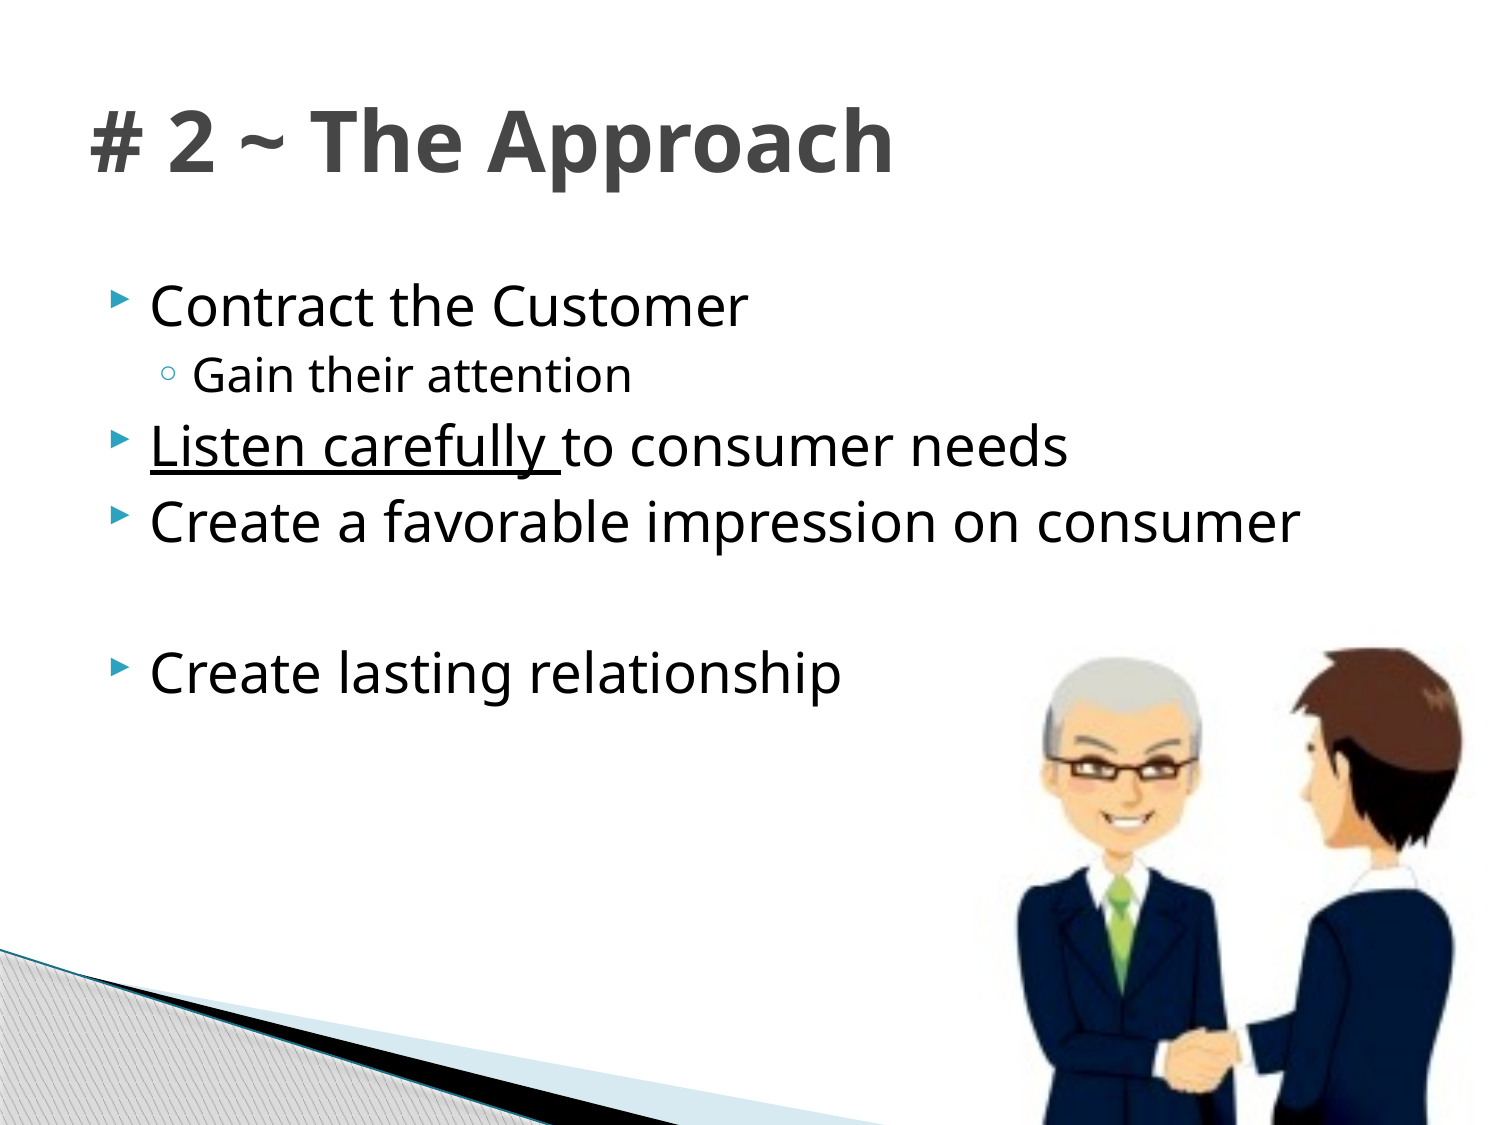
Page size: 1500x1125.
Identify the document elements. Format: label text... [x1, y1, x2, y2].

title # 2 ~ The Approach [75, 45, 1425, 233]
picture [974, 599, 1500, 1125]
list Contract the Customer Gain their attention Listen carefully to consumer needs Create a favorable impression on consumer Create lasting relationship [75, 262, 1450, 1000]
